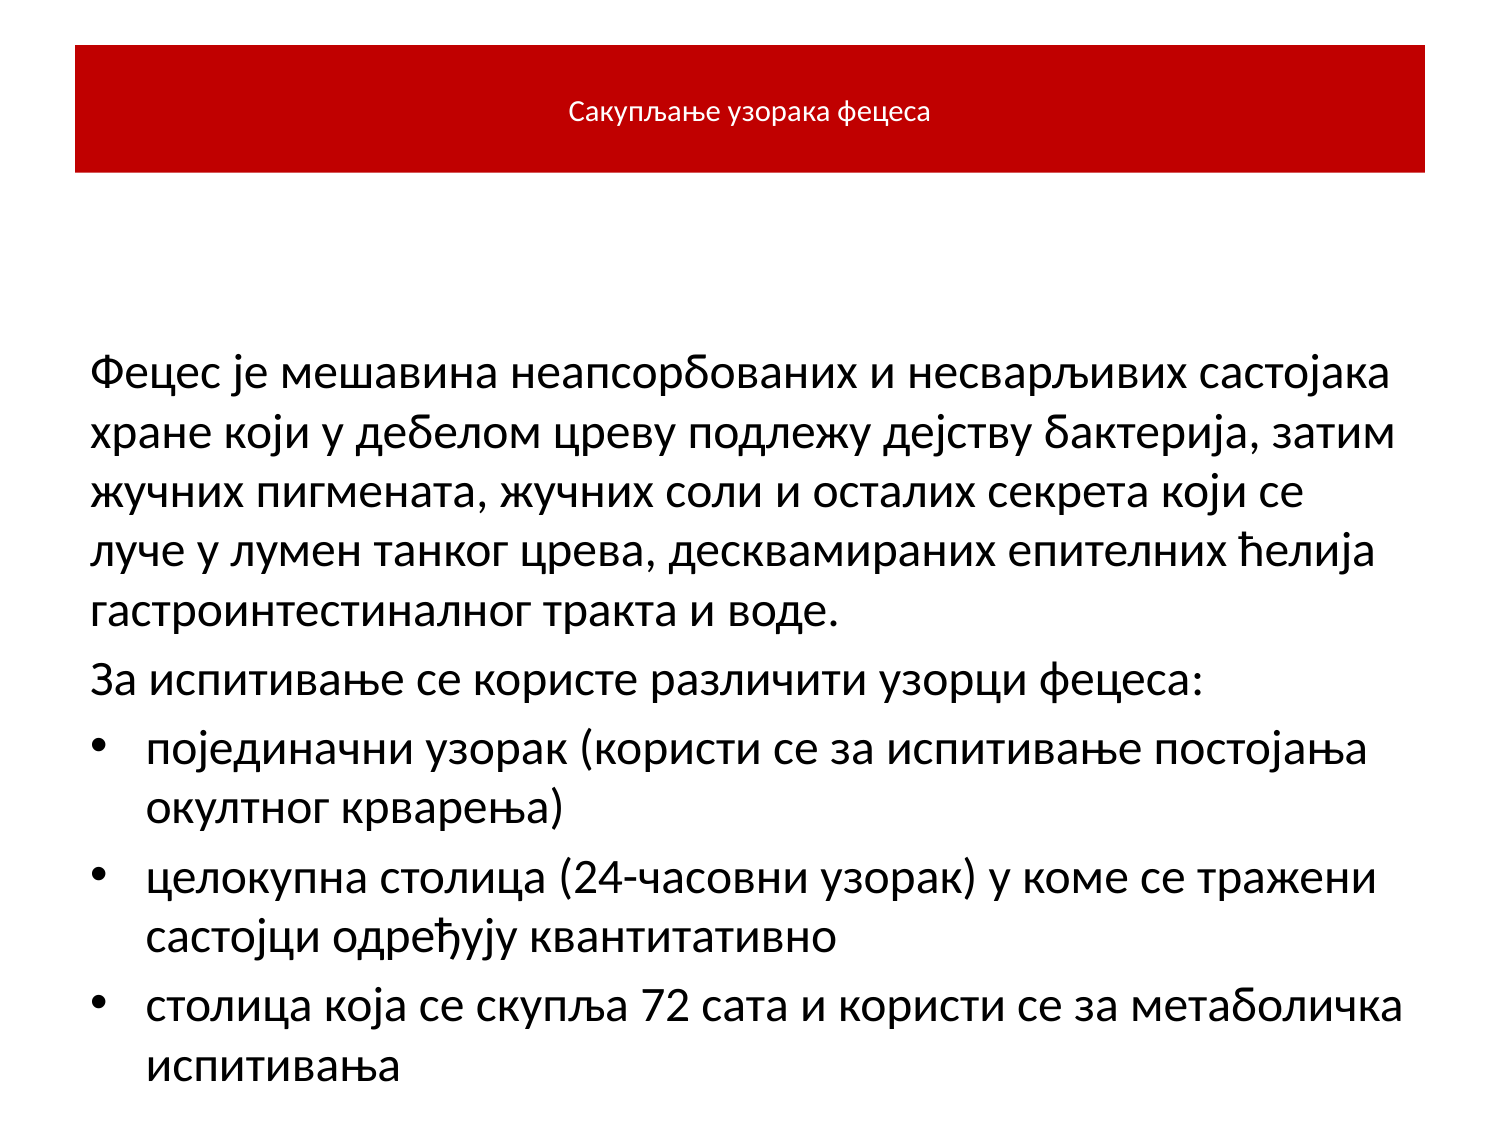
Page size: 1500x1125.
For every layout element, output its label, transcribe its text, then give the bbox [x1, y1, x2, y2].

list Фецес је мешавина неапсорбованих и несварљивих састојака хране који у дебелом цреву подлежу дејству бактерија, затим жучних пигмената, жучних соли и осталих секрета који се луче у лумен танког црева, десквамираних епителних ћелија гастроинтестиналног тракта и воде. За испитивање се користе различити узорци фецеса: појединачни узорак (користи се за испитивање постојања окултног крварења) целокупна столица (24-часовни узорак) у коме се тражени састојци одређују квантитативно столица која се скупља 72 сата и користи се за метаболичка испитивања [75, 262, 1425, 1106]
title Сакупљање узорака фецеса [75, 45, 1425, 173]
